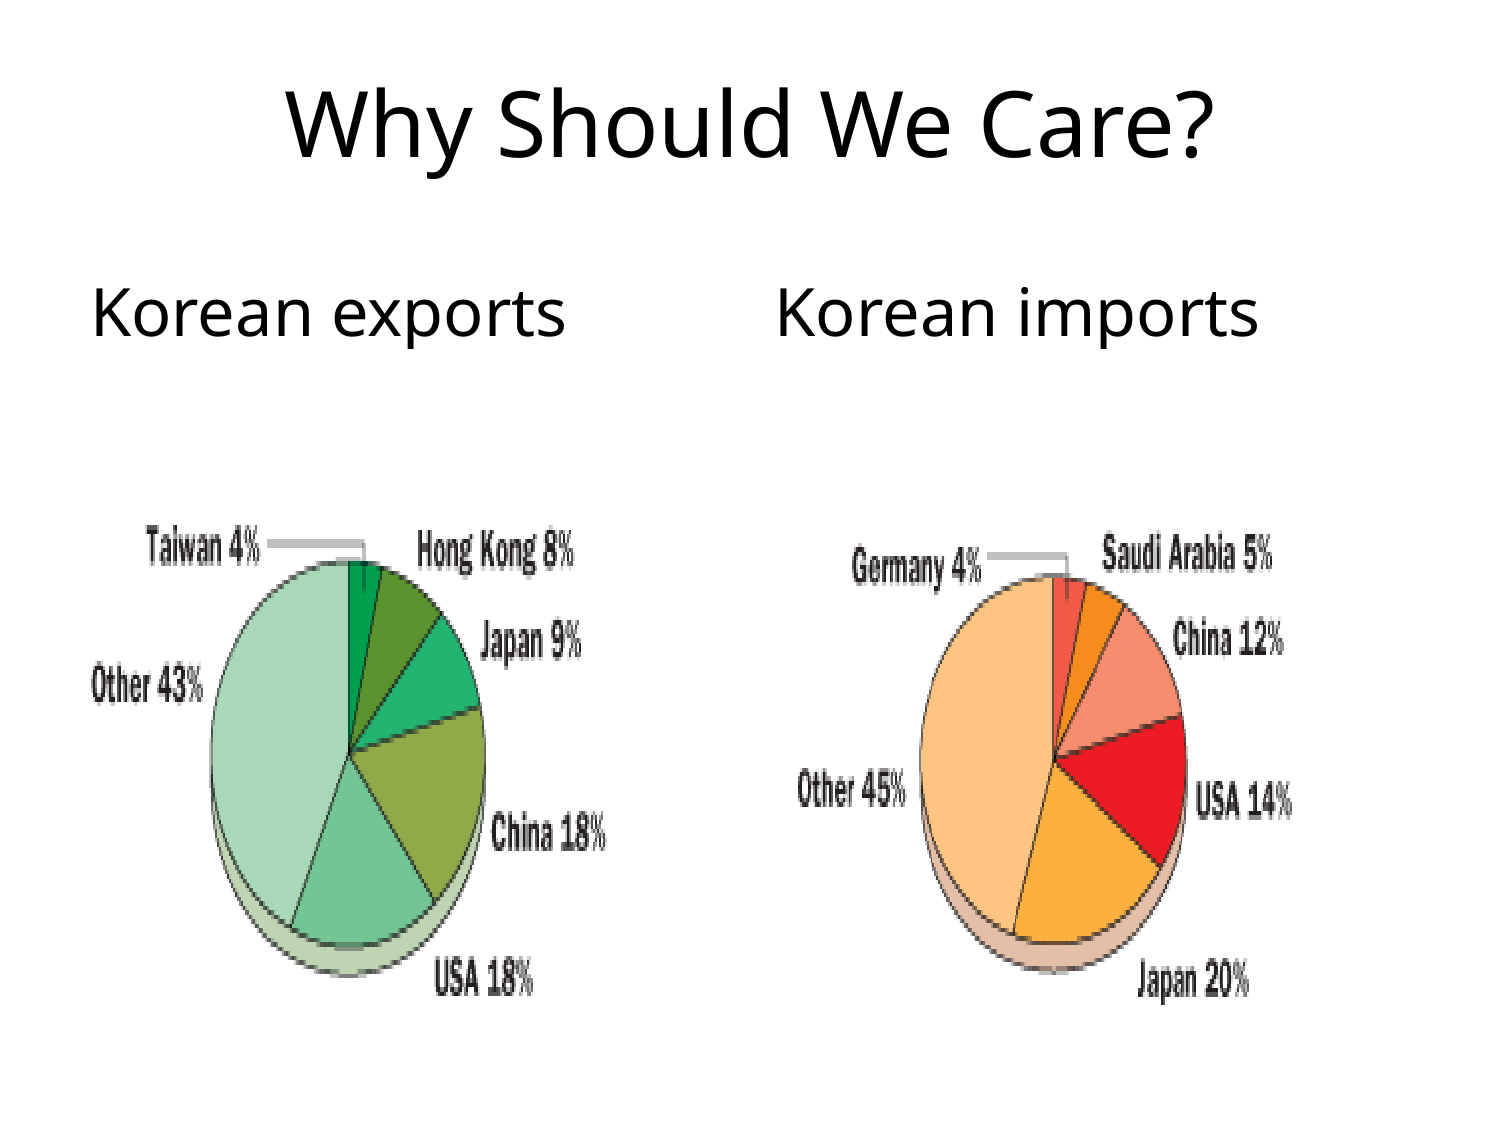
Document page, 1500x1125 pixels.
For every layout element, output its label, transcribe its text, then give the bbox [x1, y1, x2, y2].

title Why Should We Care? [75, 45, 1425, 197]
picture [29, 349, 1389, 1083]
list Korean exports Korean imports [75, 262, 1425, 1005]
